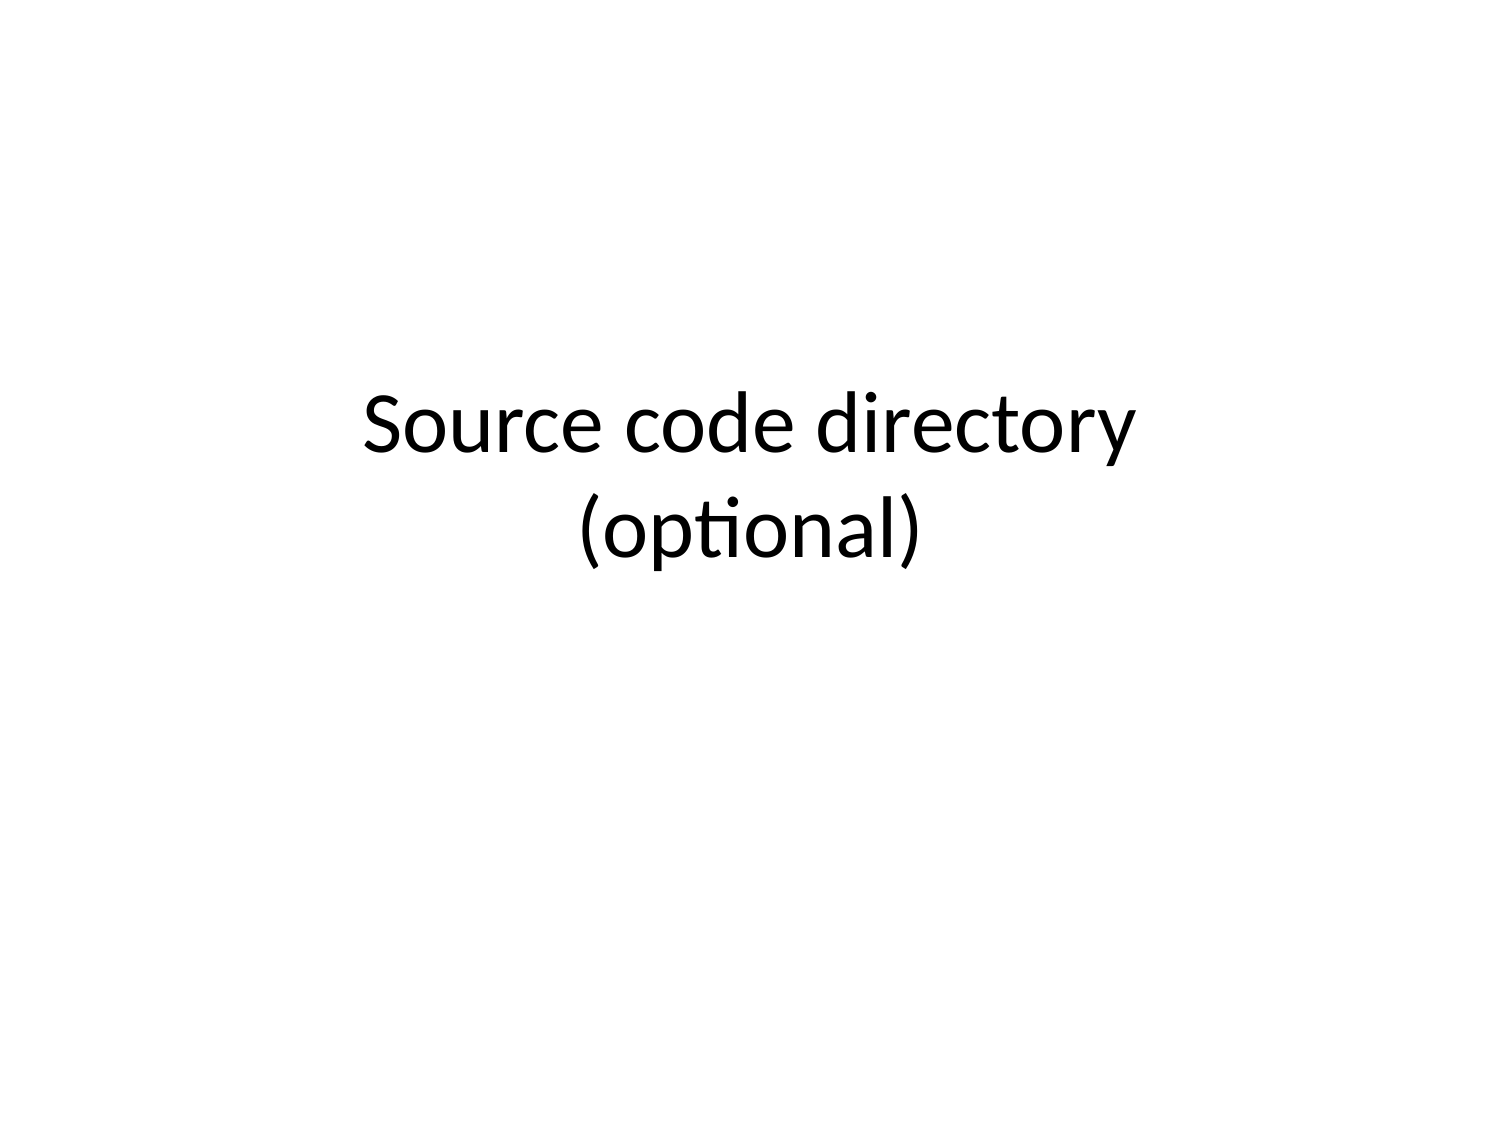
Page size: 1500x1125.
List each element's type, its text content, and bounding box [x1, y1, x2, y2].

title Source code directory (optional) [112, 349, 1388, 591]
